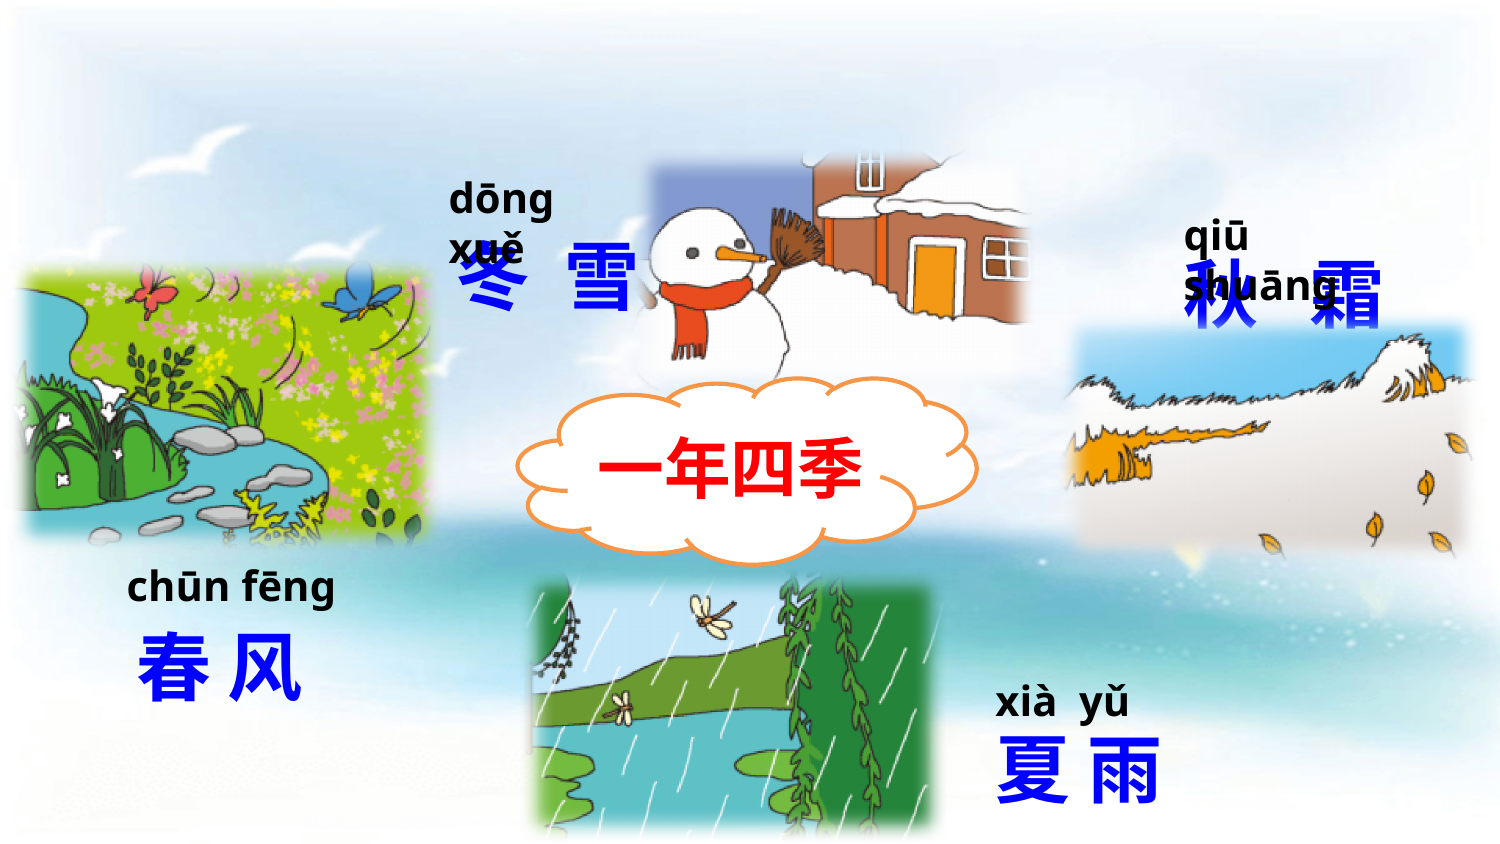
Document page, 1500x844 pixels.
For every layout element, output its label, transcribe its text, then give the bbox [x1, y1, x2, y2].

picture [0, 0, 1500, 844]
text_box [9, 256, 444, 720]
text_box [1056, 201, 1483, 567]
text_box 一年四季 [515, 402, 979, 566]
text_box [433, 147, 1037, 395]
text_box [519, 567, 1203, 844]
